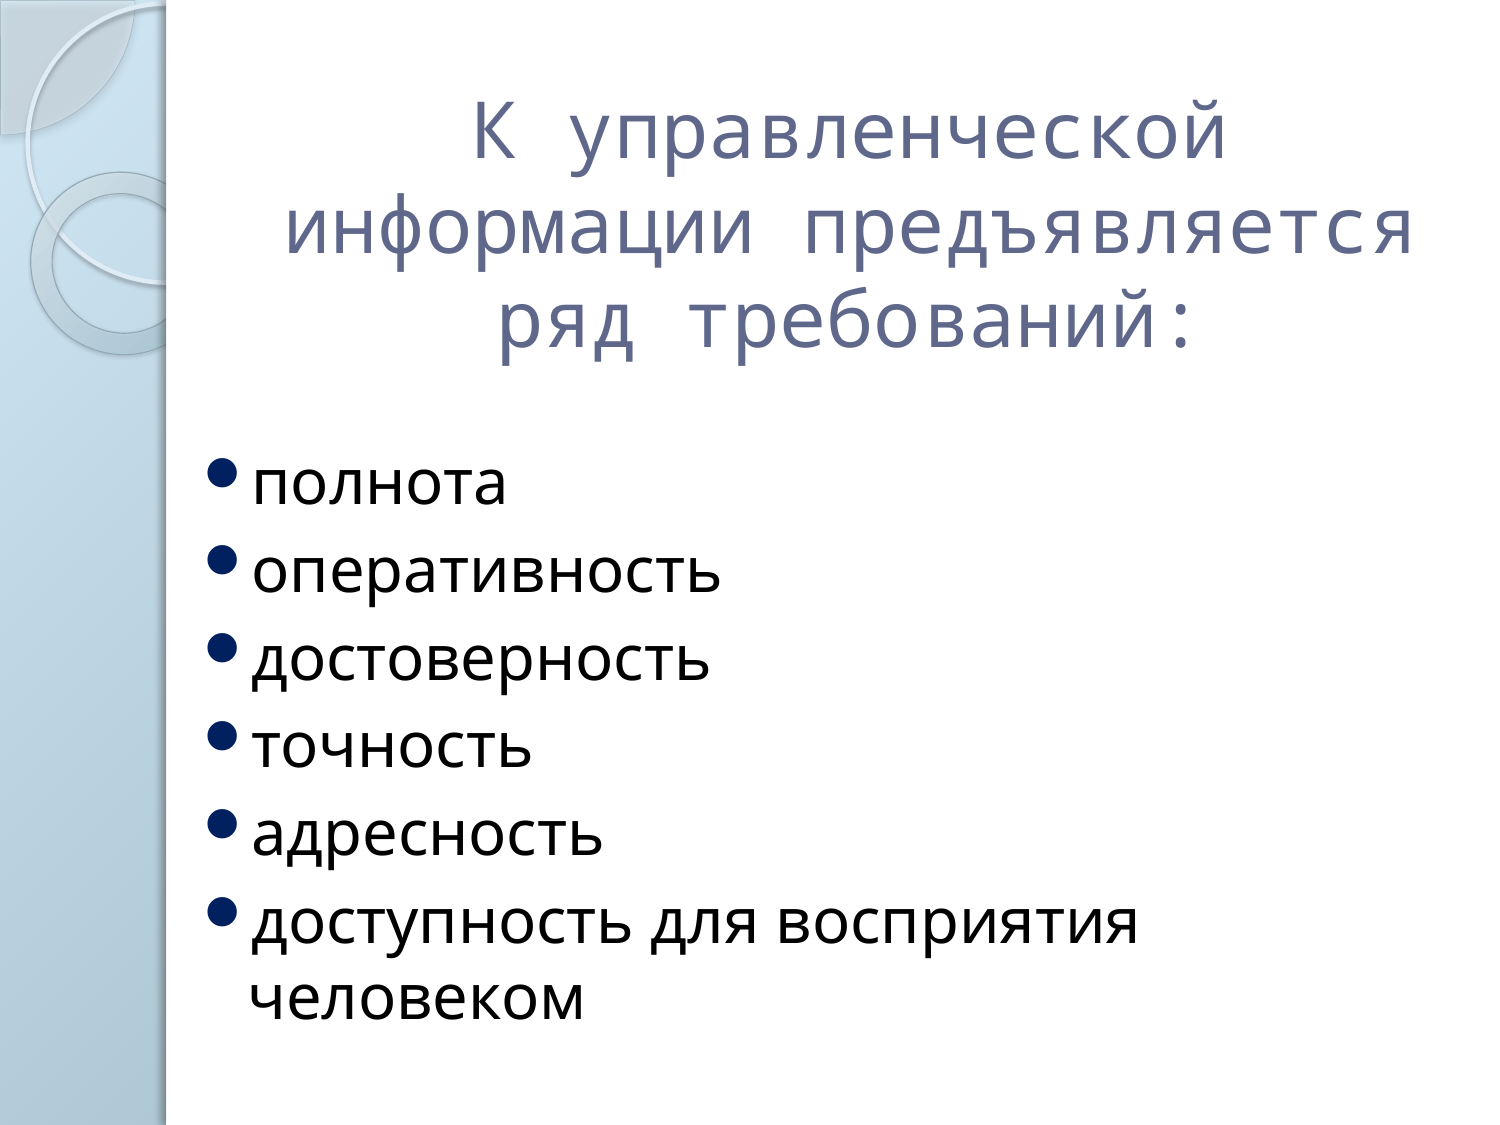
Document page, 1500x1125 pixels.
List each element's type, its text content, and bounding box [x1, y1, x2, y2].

title К управленческой информации предъявляется ряд требований: [235, 45, 1466, 399]
list полнота оперативность достоверность точность адресность доступность для восприятия человеком [175, 433, 1465, 1043]
